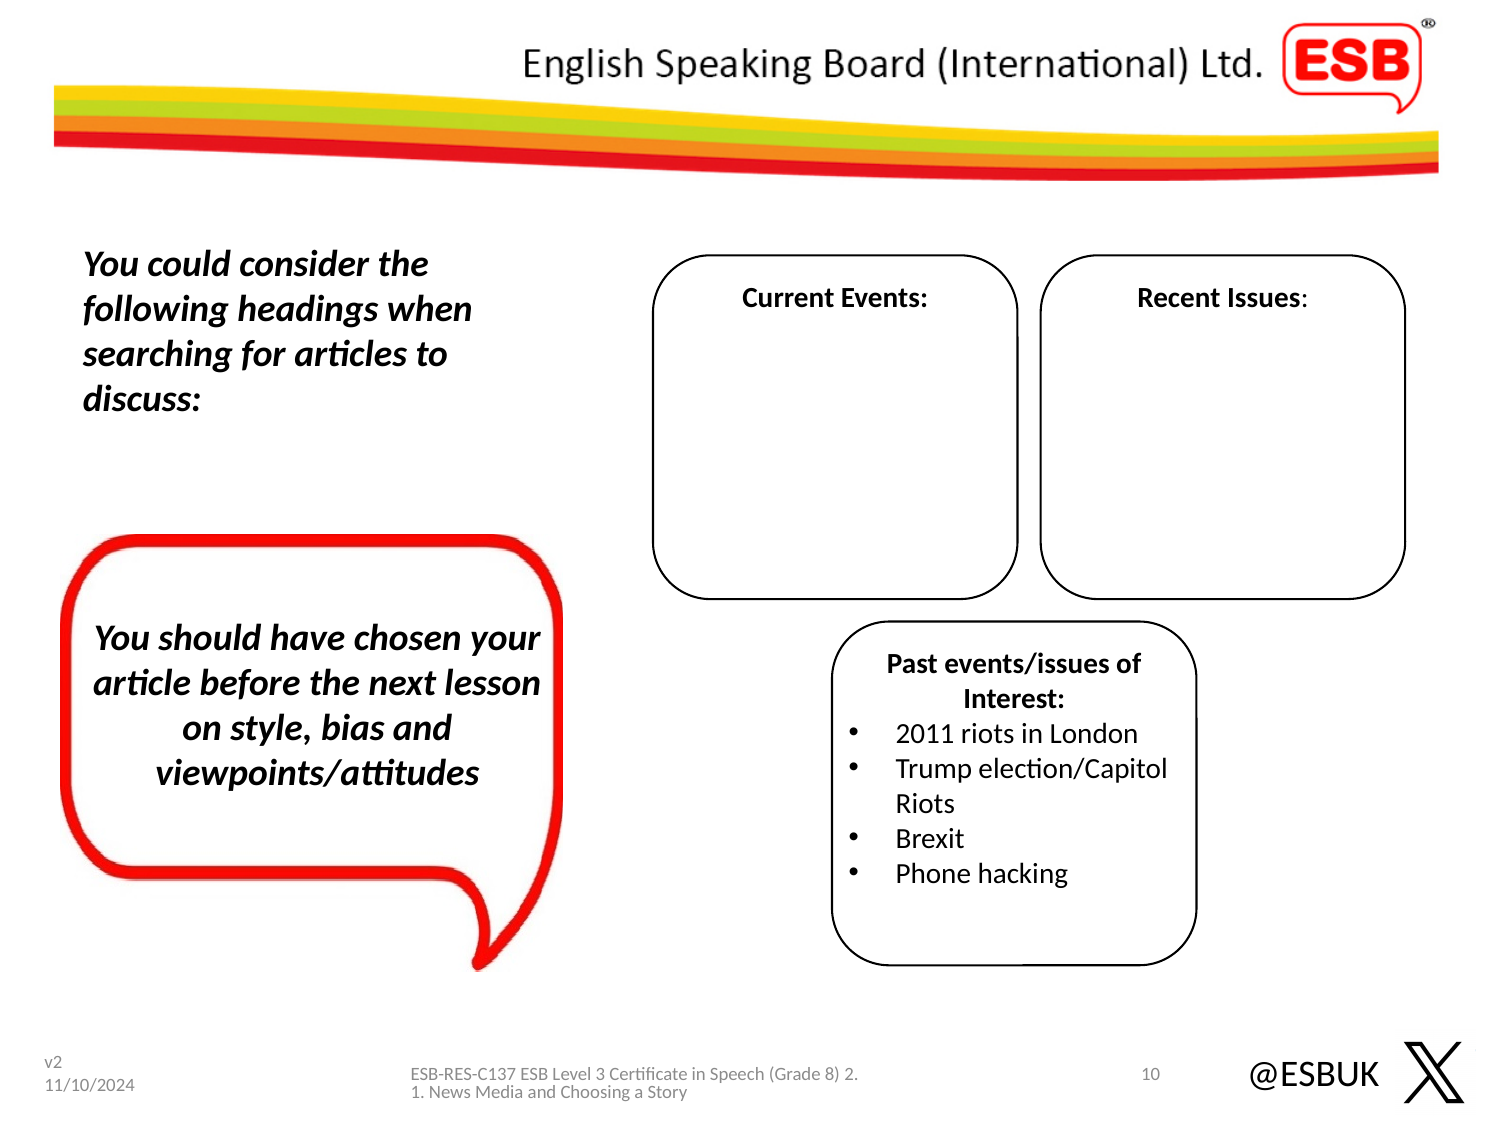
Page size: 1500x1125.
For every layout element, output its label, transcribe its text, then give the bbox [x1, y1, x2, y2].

text_box You could consider the following headings when searching for articles to discuss: [68, 231, 538, 427]
slide_number 10 [930, 1042, 1176, 1103]
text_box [652, 255, 1406, 966]
picture [0, 0, 1500, 189]
picture [1395, 1029, 1476, 1116]
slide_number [29, 1042, 160, 1103]
footer ESB-RES-C137 ESB Level 3 Certificate in Speech (Grade 8) 2.1. News Media and Choosing a Story [395, 1042, 874, 1103]
picture [60, 534, 563, 972]
